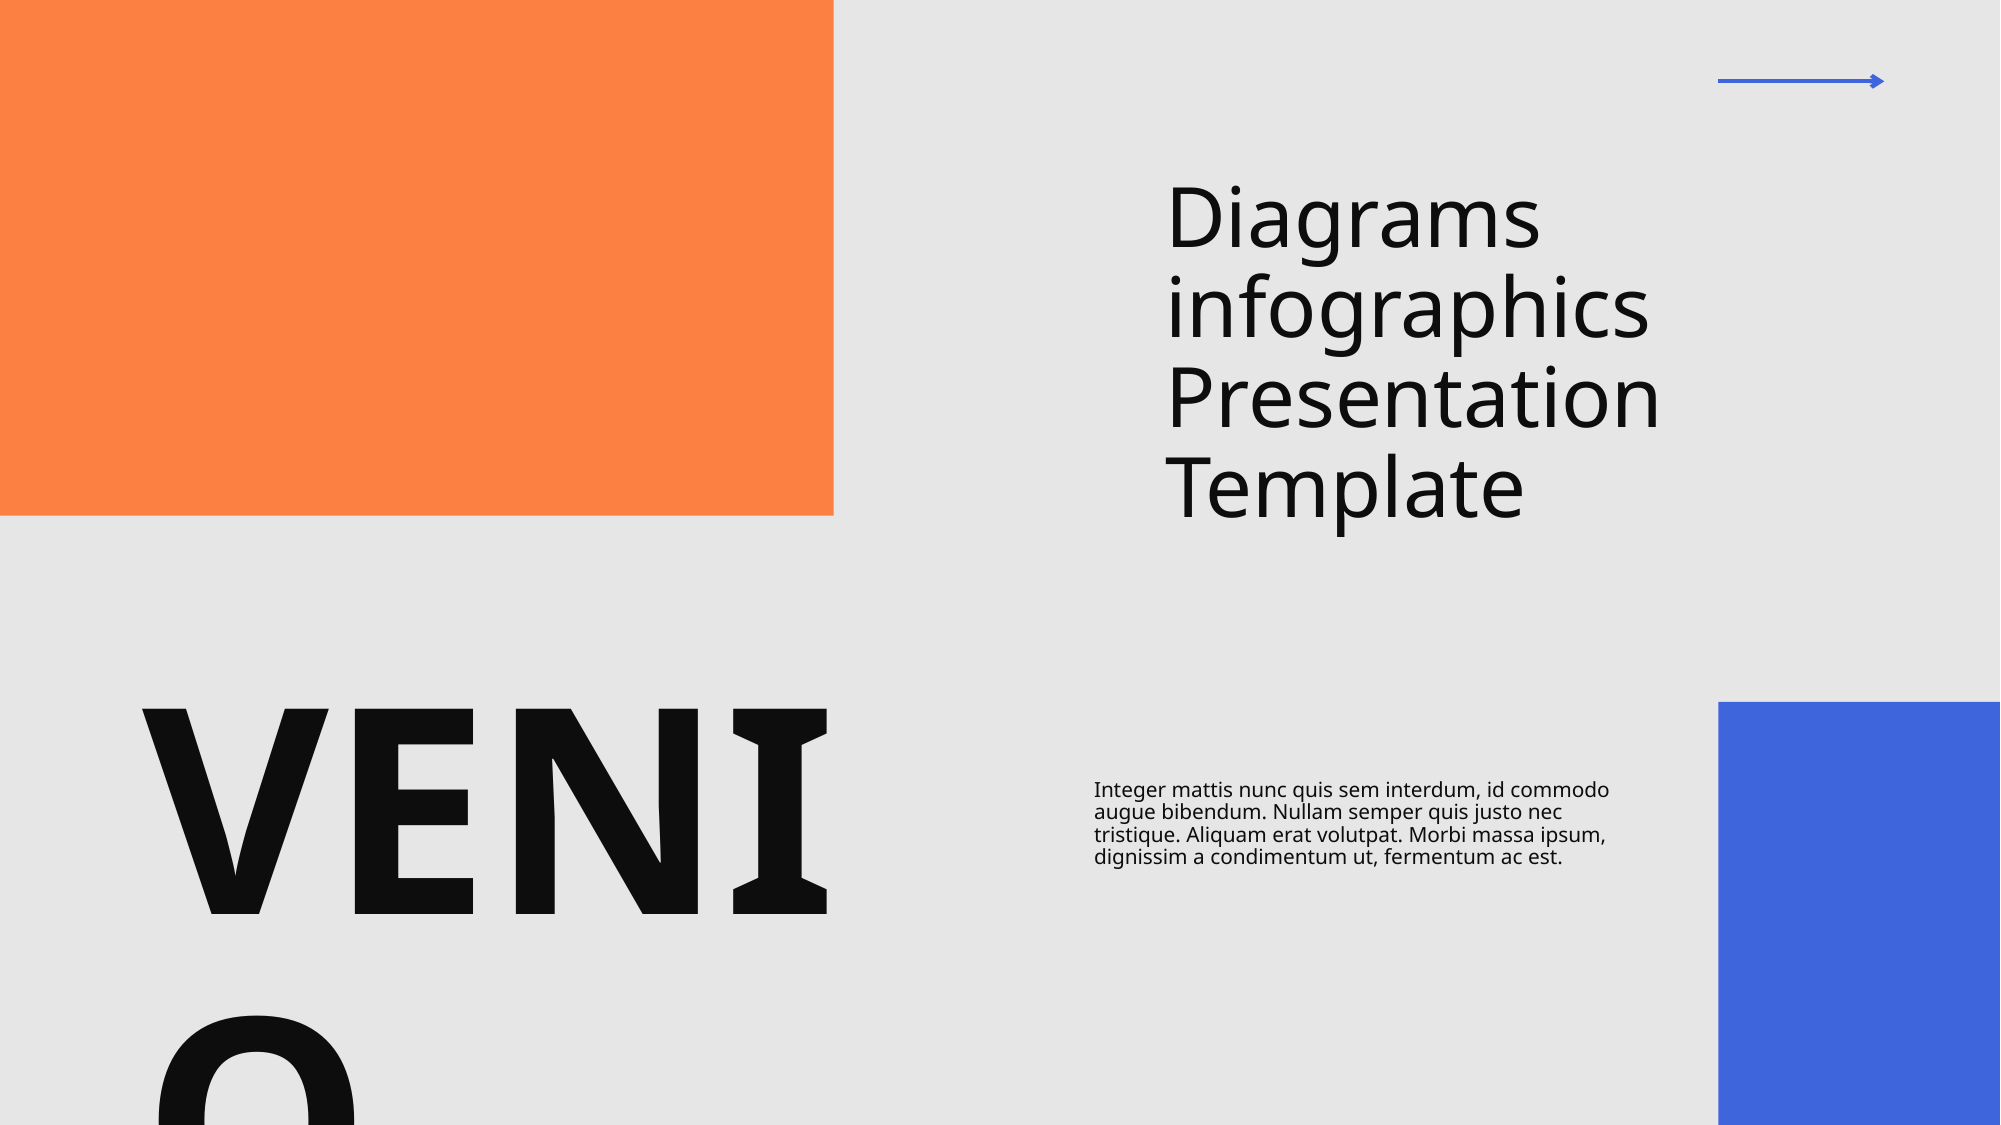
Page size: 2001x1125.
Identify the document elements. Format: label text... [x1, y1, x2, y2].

picture [105, 175, 1046, 579]
title VENIO [127, 658, 1024, 1022]
list Integer mattis nunc quis sem interdum, id commodo augue bibendum. Nullam semper quis justo nec tristique. Aliquam erat volutpat. Morbi massa ipsum, dignissim a condimentum ut, fermentum ac est. [1079, 772, 1633, 888]
list Diagrams infographics Presentation Template [1150, 167, 1691, 587]
